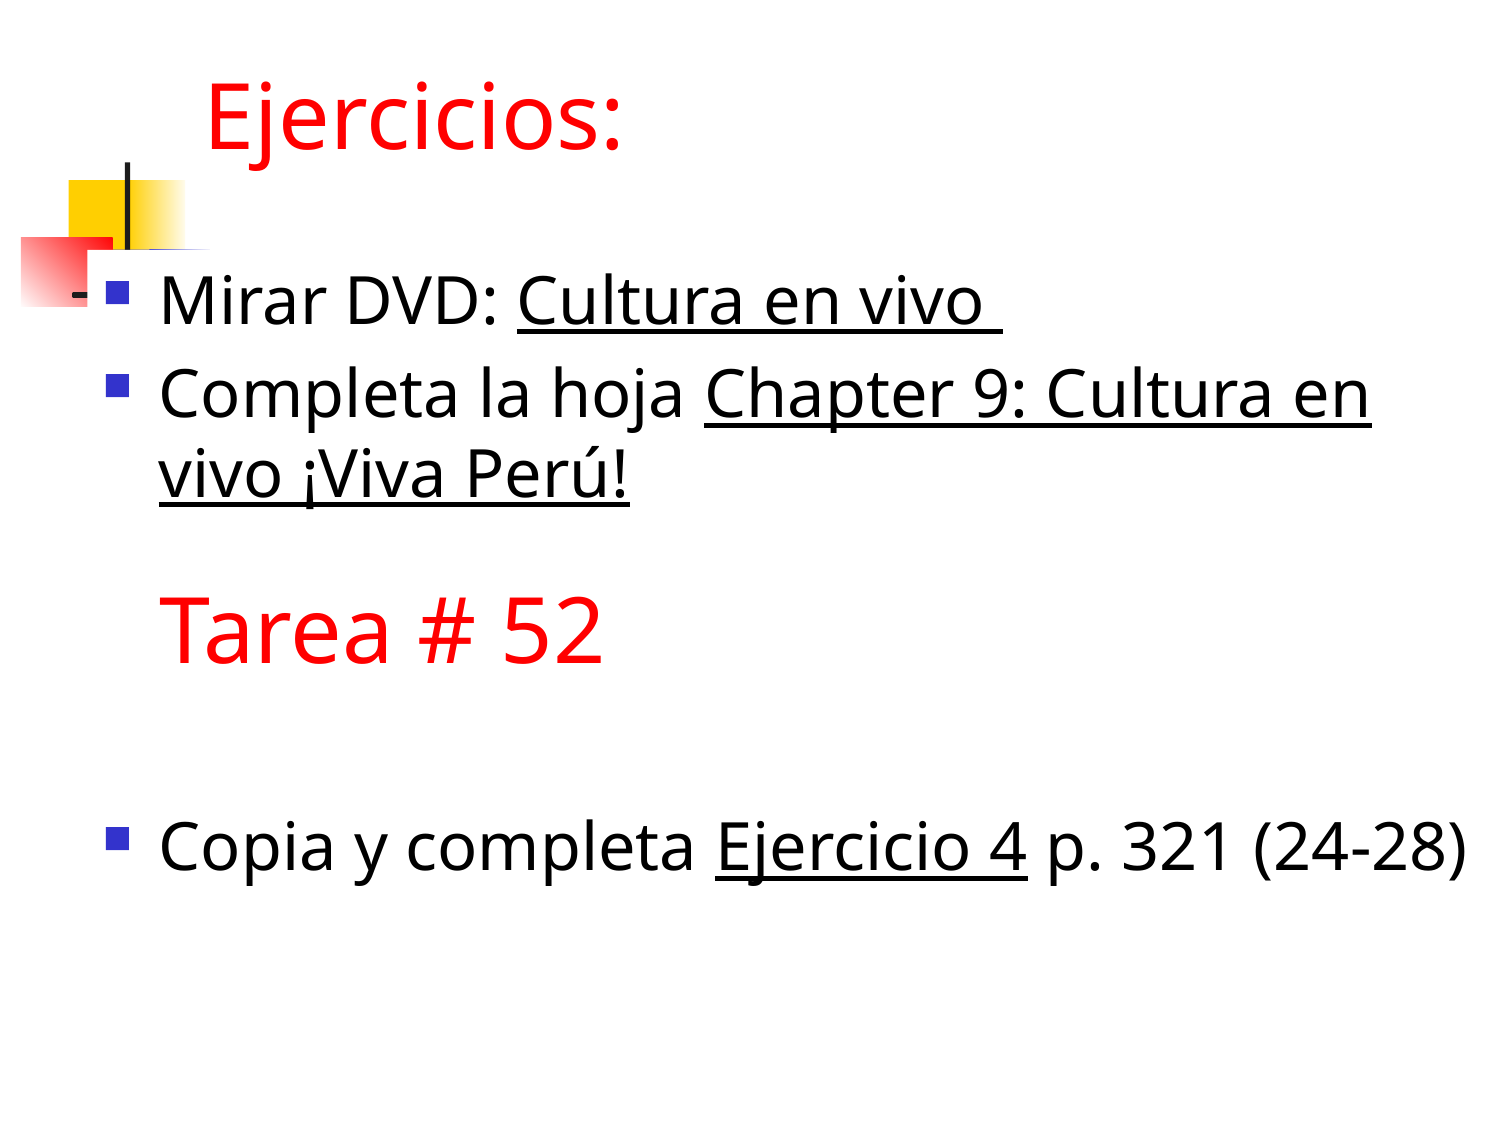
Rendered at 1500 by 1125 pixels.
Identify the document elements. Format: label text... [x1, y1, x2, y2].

text_box Tarea # 52 [144, 450, 1424, 690]
text_box Mirar DVD: Cultura en vivo Completa la hoja Chapter 9: Cultura en vivo ¡Viva Perú! Copia y completa Ejercicio 4 p. 321 (24-28) [87, 249, 1500, 1050]
title Ejercicios: [188, 0, 1468, 175]
